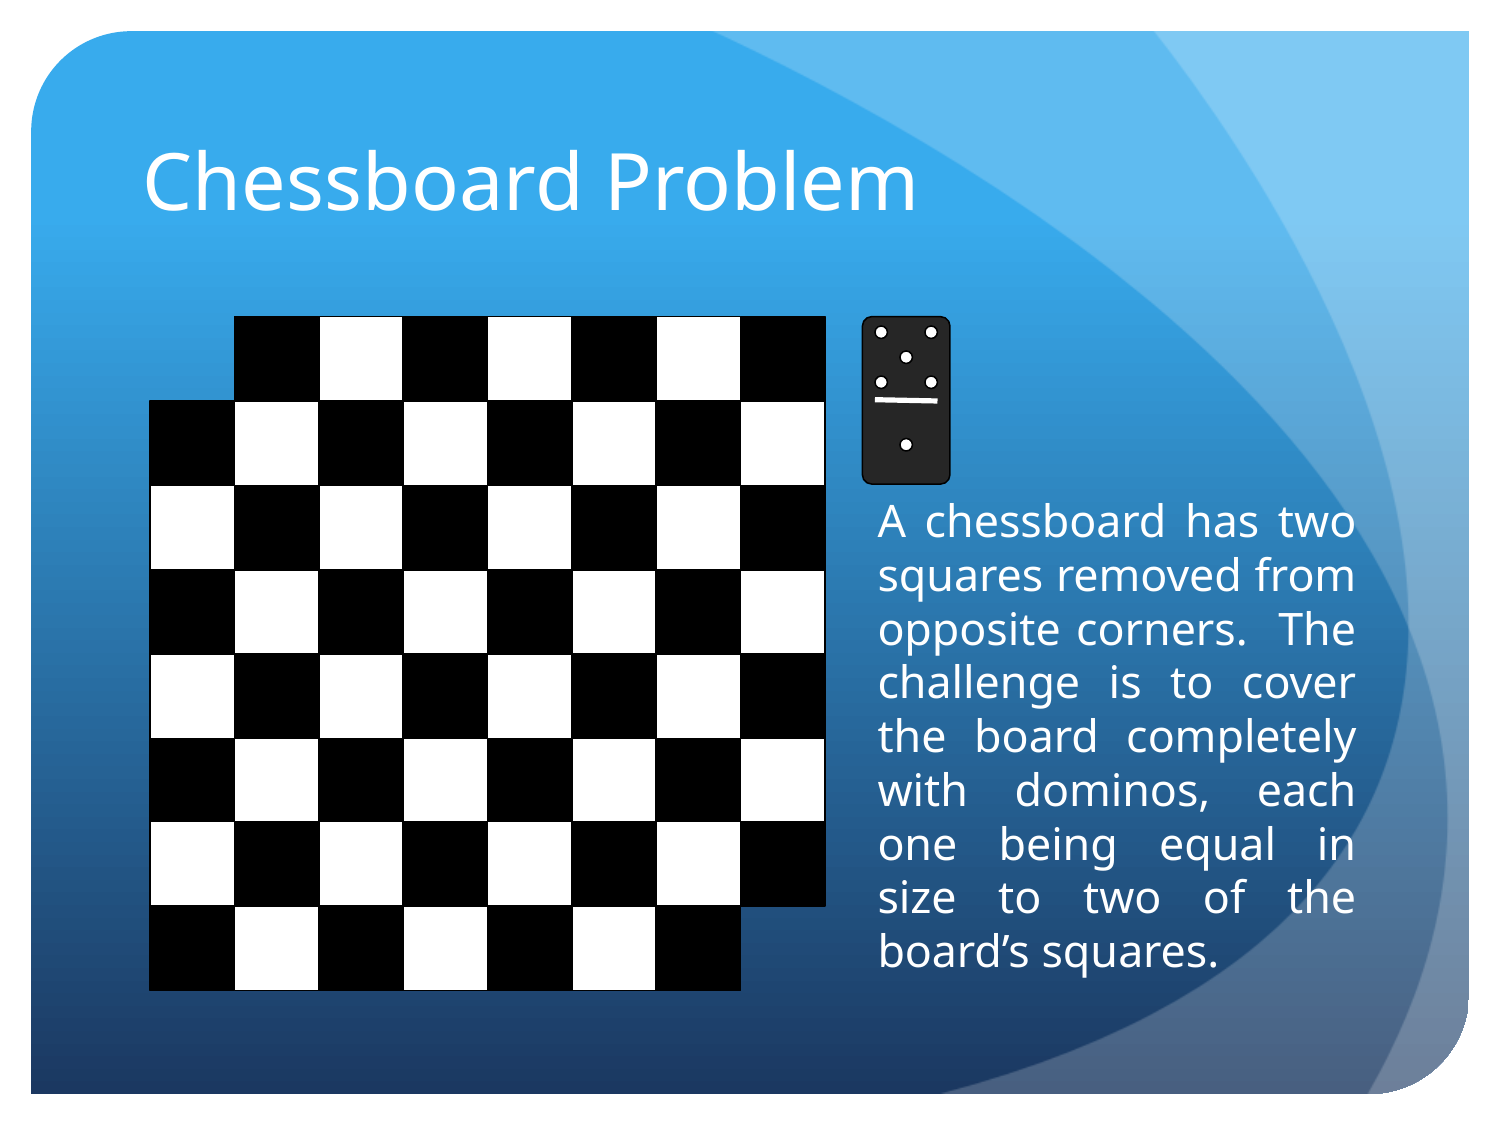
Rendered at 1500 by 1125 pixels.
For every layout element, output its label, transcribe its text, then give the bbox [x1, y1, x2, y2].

picture [24, 30, 1473, 1094]
title Chessboard Problem [127, 62, 1373, 235]
list A chessboard has two squares removed from opposite corners. The challenge is to cover the board completely with dominos, each one being equal in size to two of the board’s squares. [862, 485, 1373, 991]
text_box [862, 316, 951, 485]
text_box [149, 316, 826, 991]
